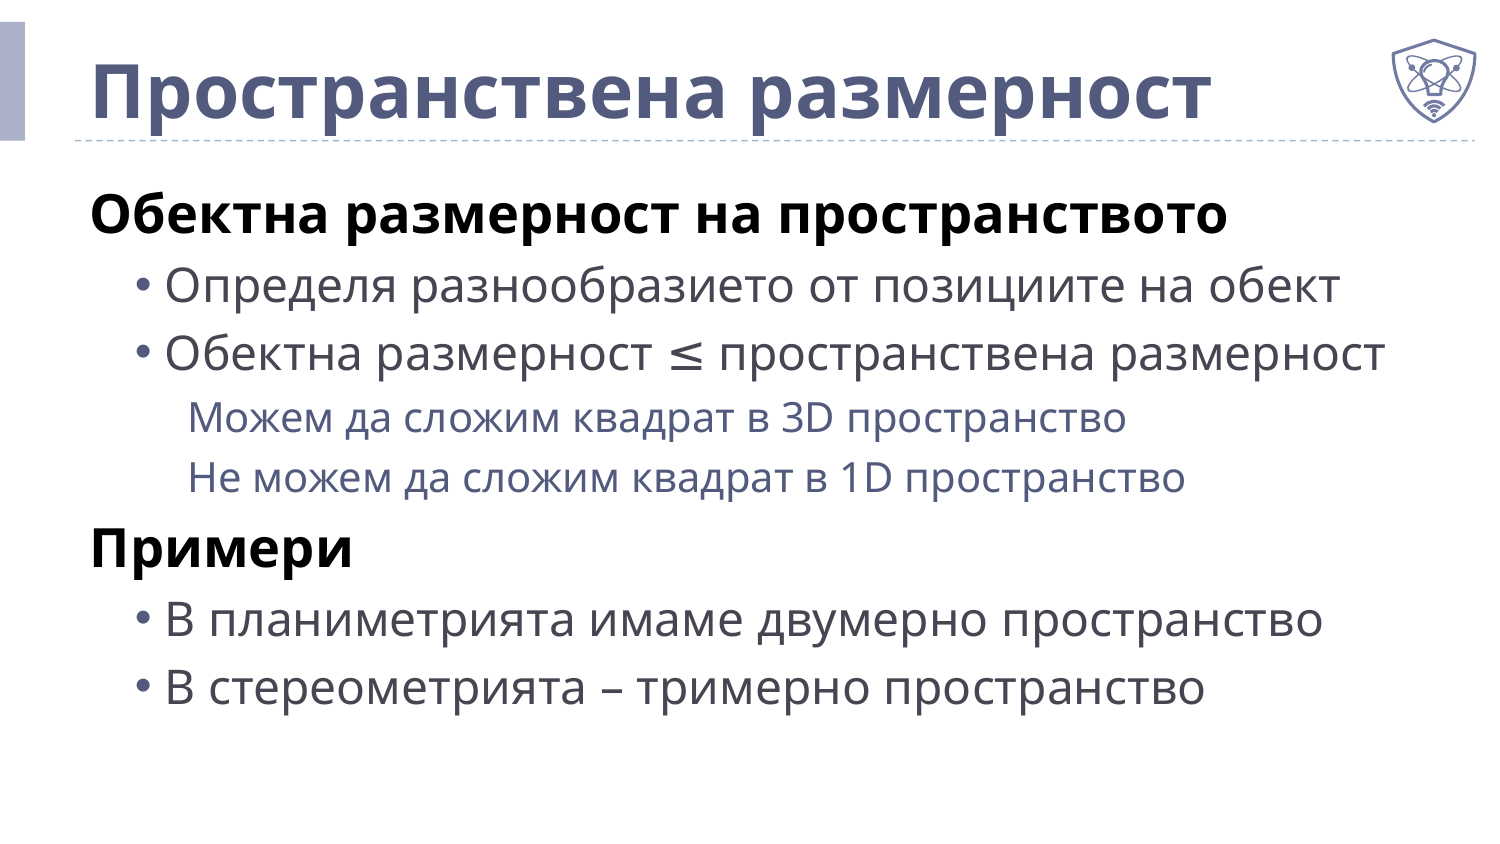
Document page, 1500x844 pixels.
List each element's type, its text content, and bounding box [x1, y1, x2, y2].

title Пространствена размерност [75, 18, 1475, 141]
list Обектна размерност на пространството Определя разнообразието от позициите на обект Обектна размерност ≤ пространствена размерност Можем да сложим квадрат в 3D пространство Не можем да сложим квадрат в 1D пространство Примери В планиметрията имаме двумерно пространство В стереометрията – тримерно пространство [75, 171, 1475, 835]
